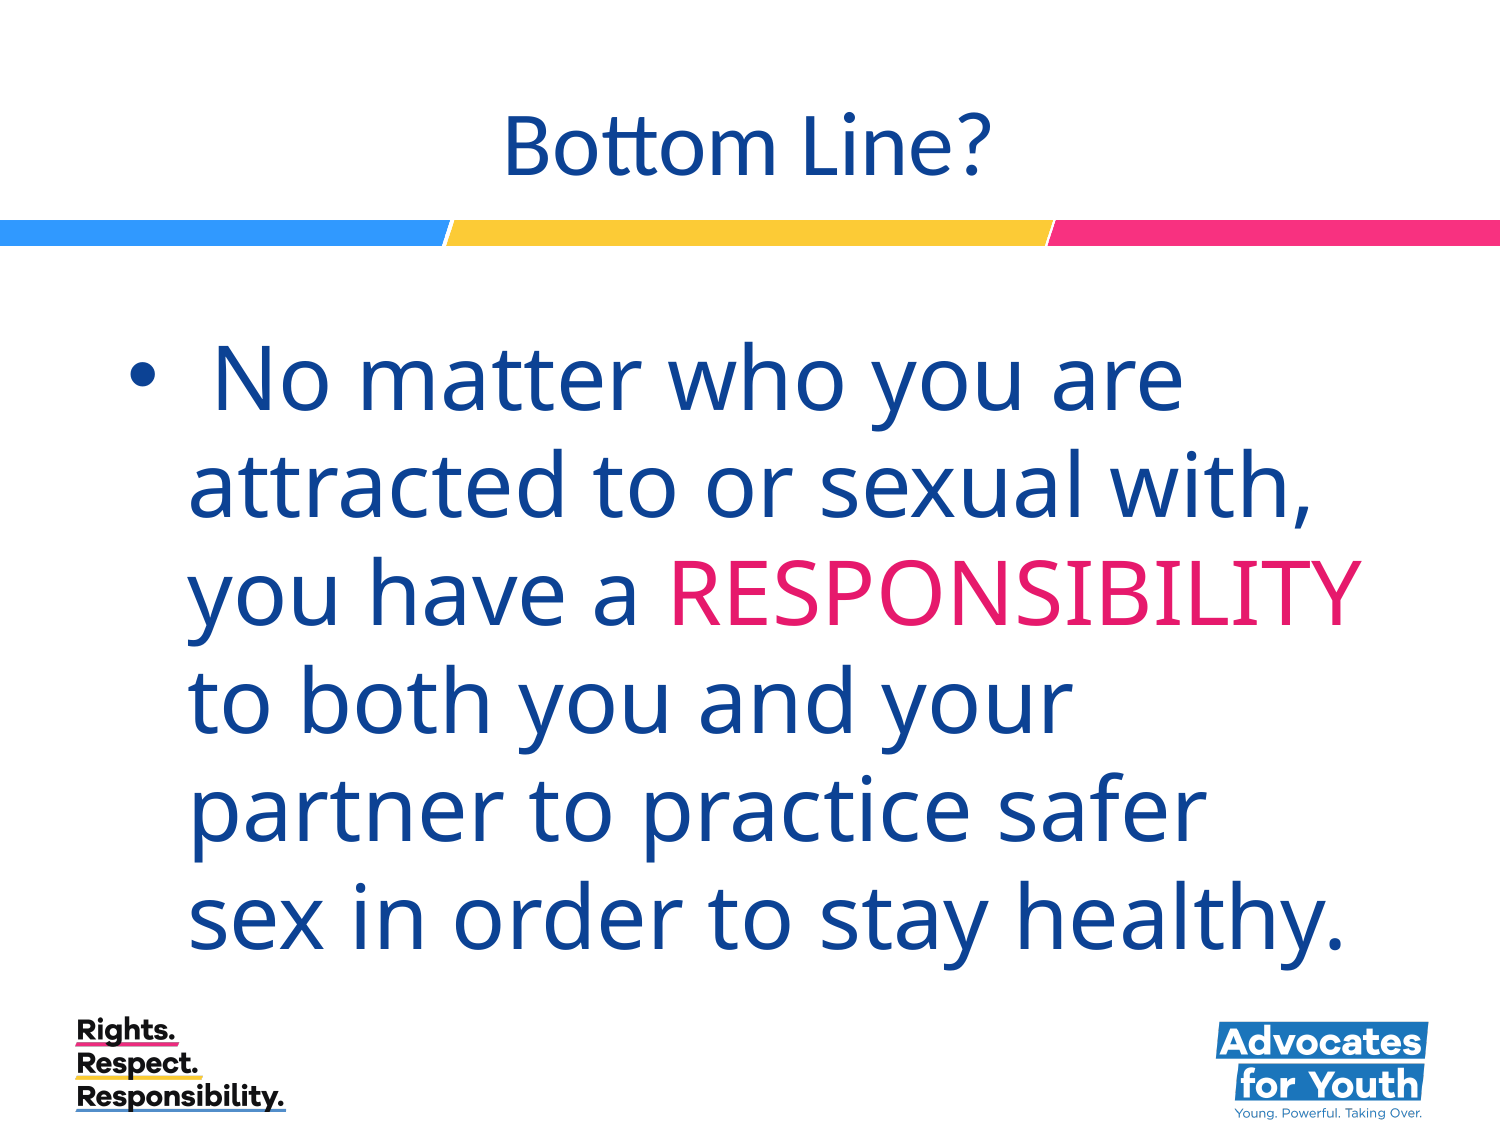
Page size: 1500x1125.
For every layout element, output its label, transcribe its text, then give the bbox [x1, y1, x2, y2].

title Bottom Line? [75, 45, 1425, 233]
picture [0, 207, 1500, 258]
list No matter who you are attracted to or sexual with, you have a RESPONSIBILITY to both you and your partner to practice safer sex in order to stay healthy. [112, 312, 1388, 988]
